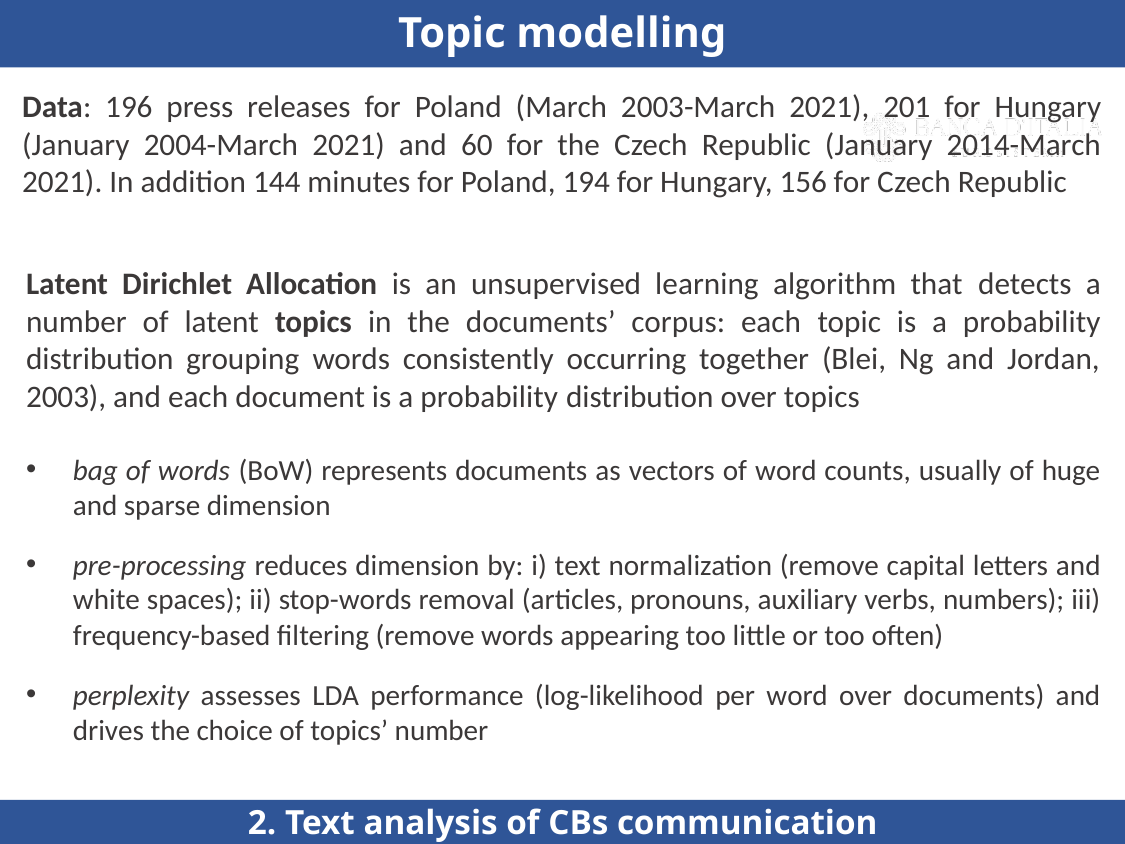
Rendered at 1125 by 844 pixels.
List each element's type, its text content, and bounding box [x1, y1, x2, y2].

text_box Data: 196 press releases for Poland (March 2003-March 2021), 201 for Hungary (January 2004-March 2021) and 60 for the Czech Republic (January 2014-March 2021). In addition 144 minutes for Poland, 194 for Hungary, 156 for Czech Republic [7, 79, 1118, 207]
title Topic modelling [0, 0, 1125, 68]
text_box Latent Dirichlet Allocation is an unsupervised learning algorithm that detects a number of latent topics in the documents’ corpus: each topic is a probability distribution grouping words consistently occurring together (Blei, Ng and Jordan, 2003), and each document is a probability distribution over topics bag of words (BoW) represents documents as vectors of word counts, usually of huge and sparse dimension pre-processing reduces dimension by: i) text normalization (remove capital letters and white spaces); ii) stop-words removal (articles, pronouns, auxiliary verbs, numbers); iii) frequency-based filtering (remove words appearing too little or too often) perplexity assesses LDA performance (log-likelihood per word over documents) and drives the choice of topics’ number [11, 256, 1116, 754]
text_box 2. Text analysis of CBs communication [0, 799, 1125, 844]
picture [863, 112, 1102, 162]
